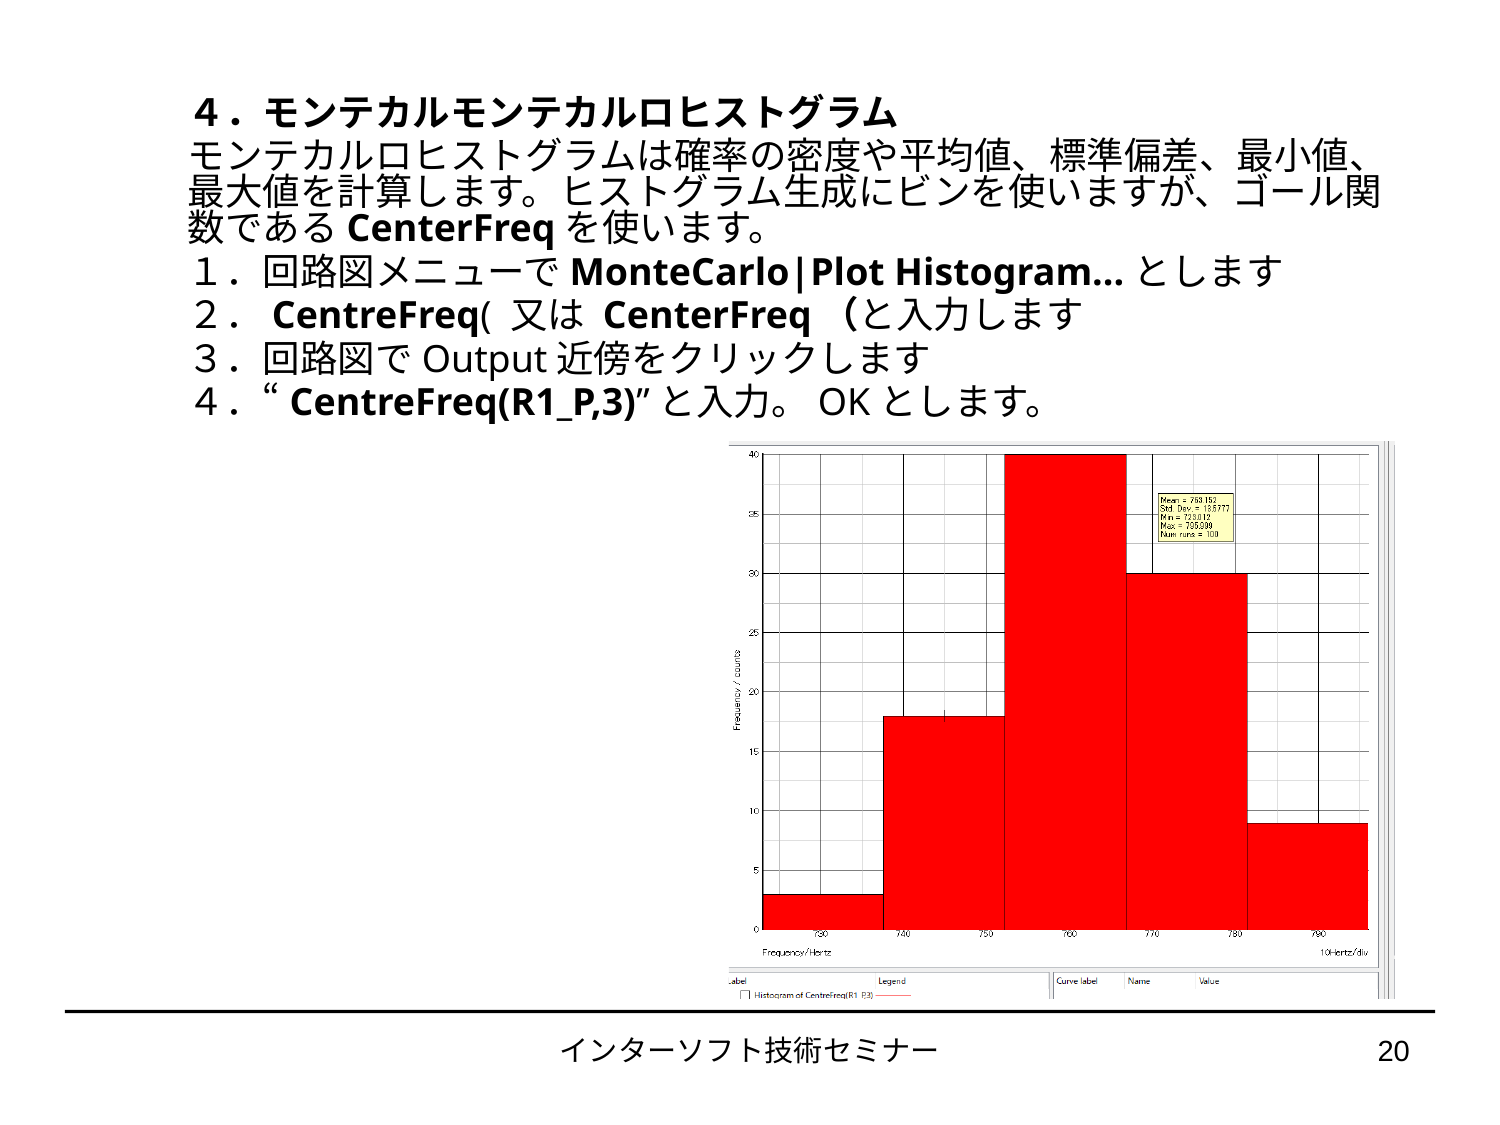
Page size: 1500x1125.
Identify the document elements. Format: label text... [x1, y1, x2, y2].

picture [728, 441, 1395, 999]
slide_number 20 [1074, 1024, 1425, 1103]
footer インターソフト技術セミナー [512, 1024, 988, 1103]
text_box ４．モンテカルモンテカルロヒストグラム モンテカルロヒストグラムは確率の密度や平均値、標準偏差、最小値、最大値を計算します。ヒストグラム生成にビンを使いますが、ゴール関数であるCenterFreqを使います。 １．回路図メニューでMonteCarlo|Plot Histogram...とします ２．CentreFreq( 又は CenterFreq（と入力します ３．回路図でOutput近傍をクリックします ４．“CentreFreq(R1_P,3)”と入力。OKとします。 [98, 90, 1423, 999]
text_box [64, 1009, 1436, 1014]
